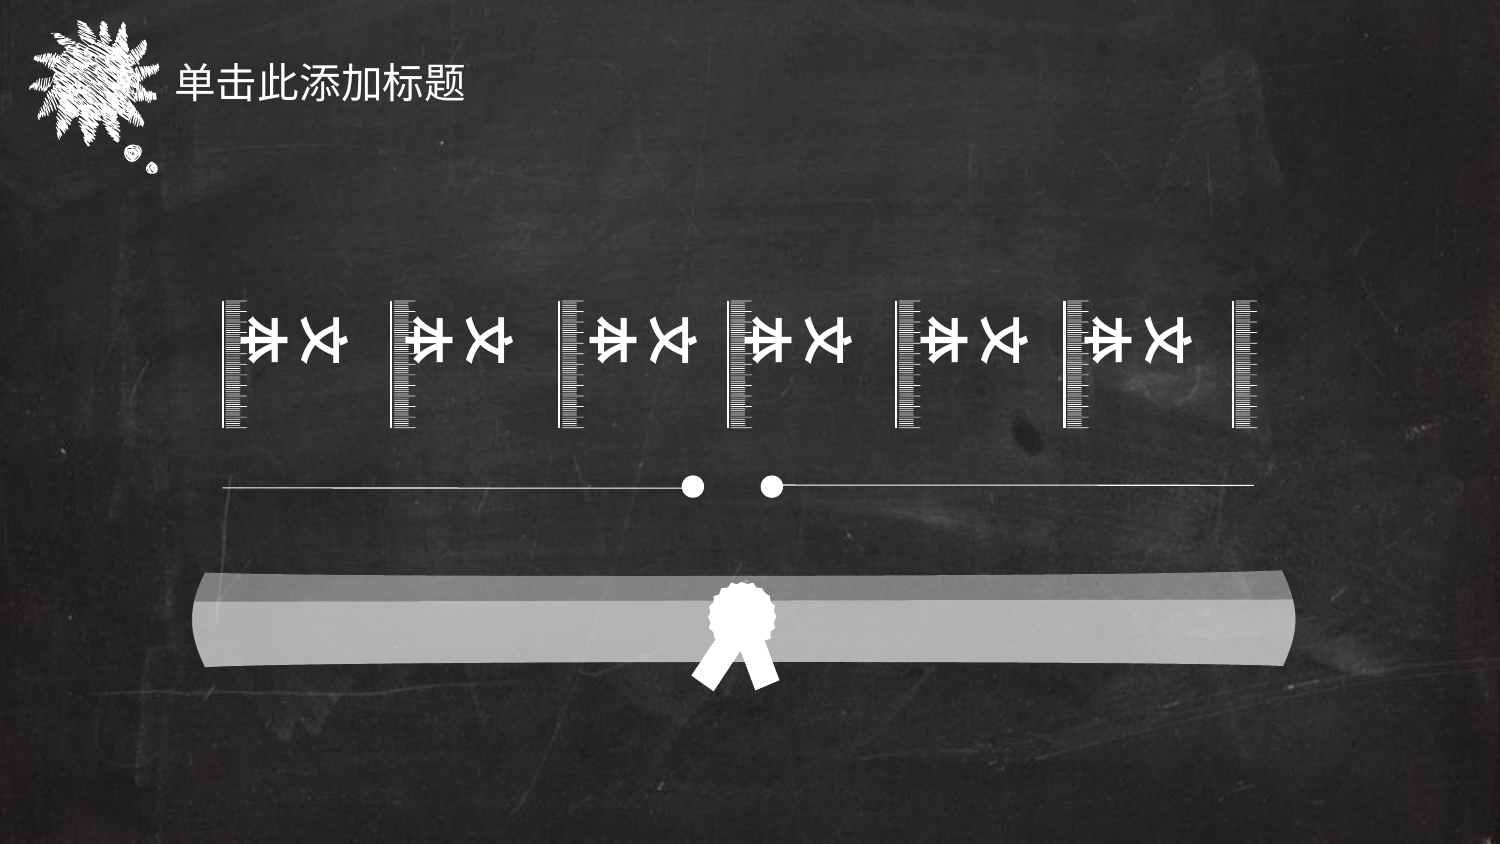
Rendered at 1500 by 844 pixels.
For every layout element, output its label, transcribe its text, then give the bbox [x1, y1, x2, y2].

text_box 文 本 [1116, 300, 1207, 442]
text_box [222, 476, 704, 497]
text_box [390, 300, 417, 429]
text_box 文 本 [621, 300, 712, 442]
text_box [187, 569, 1300, 668]
text_box 单击此添加标题 [163, 49, 561, 114]
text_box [1064, 300, 1090, 429]
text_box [222, 300, 248, 429]
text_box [691, 581, 780, 692]
text_box 文 本 [952, 300, 1043, 442]
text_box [727, 300, 753, 429]
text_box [896, 300, 922, 429]
text_box 文 本 [272, 300, 364, 442]
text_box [559, 300, 585, 429]
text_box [1232, 300, 1258, 429]
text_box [29, 19, 160, 174]
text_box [761, 476, 1255, 497]
text_box 文 本 [776, 300, 868, 442]
text_box 文 本 [436, 300, 528, 442]
picture [0, 0, 1500, 844]
